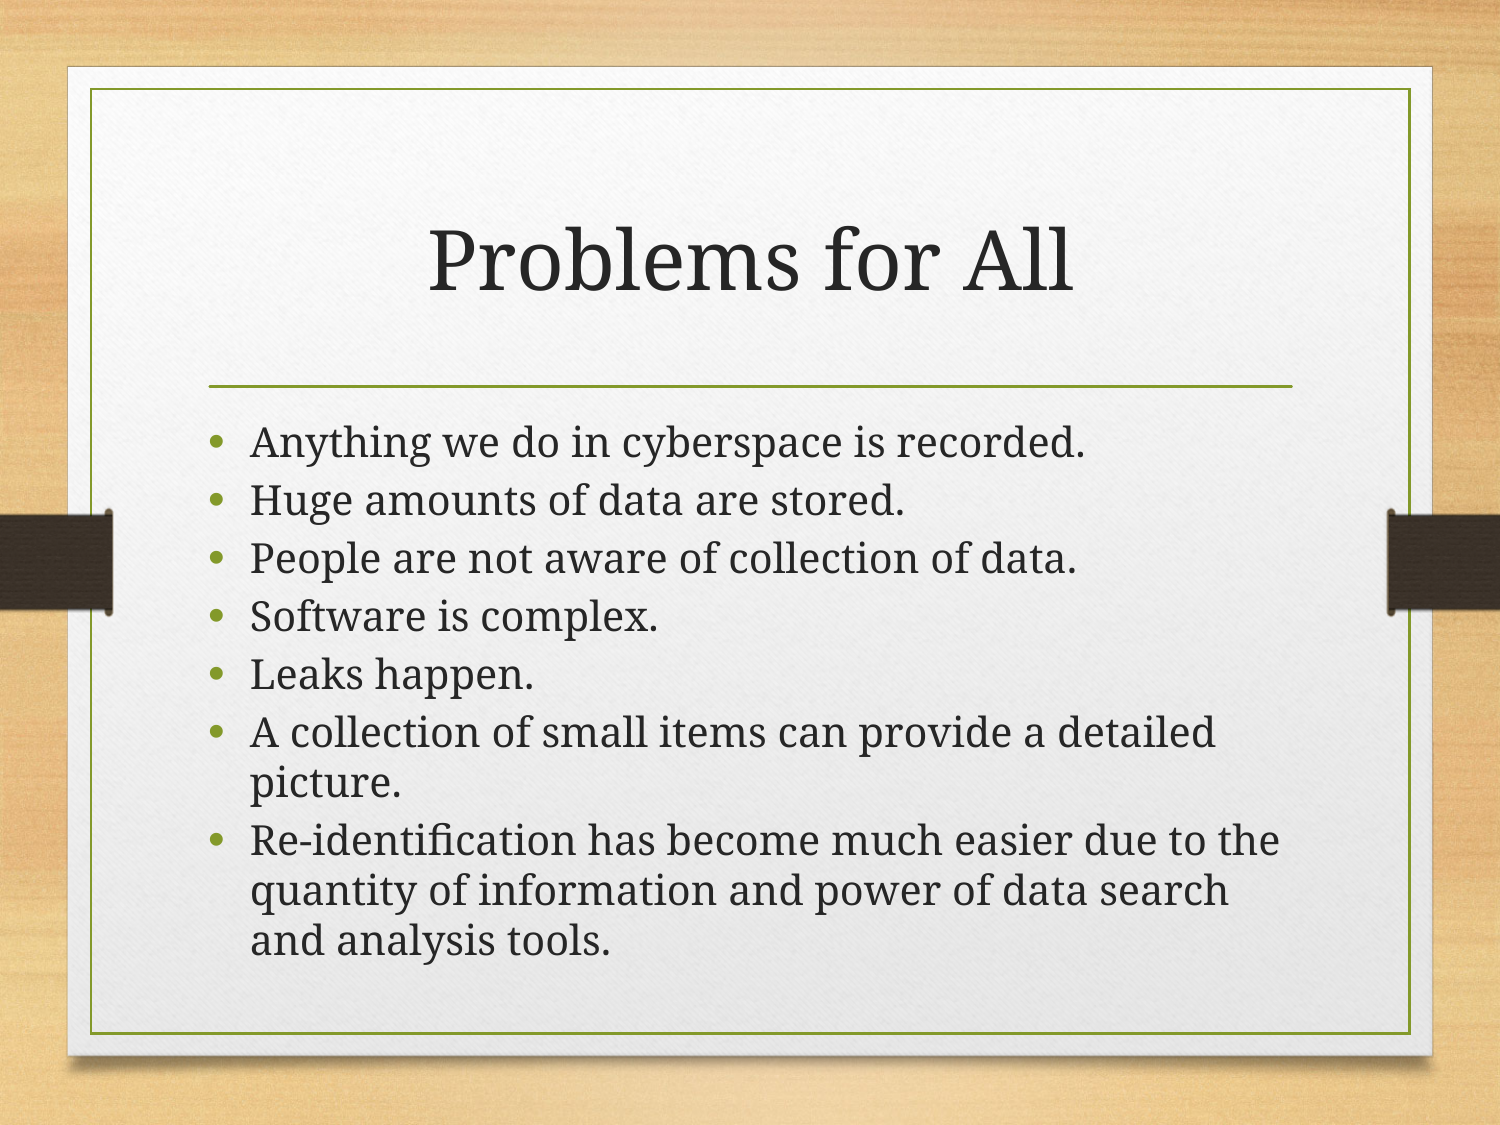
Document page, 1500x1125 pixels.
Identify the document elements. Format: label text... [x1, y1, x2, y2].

picture [0, 0, 1500, 1125]
list Anything we do in cyberspace is recorded. Huge amounts of data are stored. People are not aware of collection of data. Software is complex. Leaks happen. A collection of small items can provide a detailed picture. Re-identification has become much easier due to the quantity of information and power of data search and analysis tools. [193, 408, 1309, 974]
title Problems for All [193, 150, 1309, 365]
